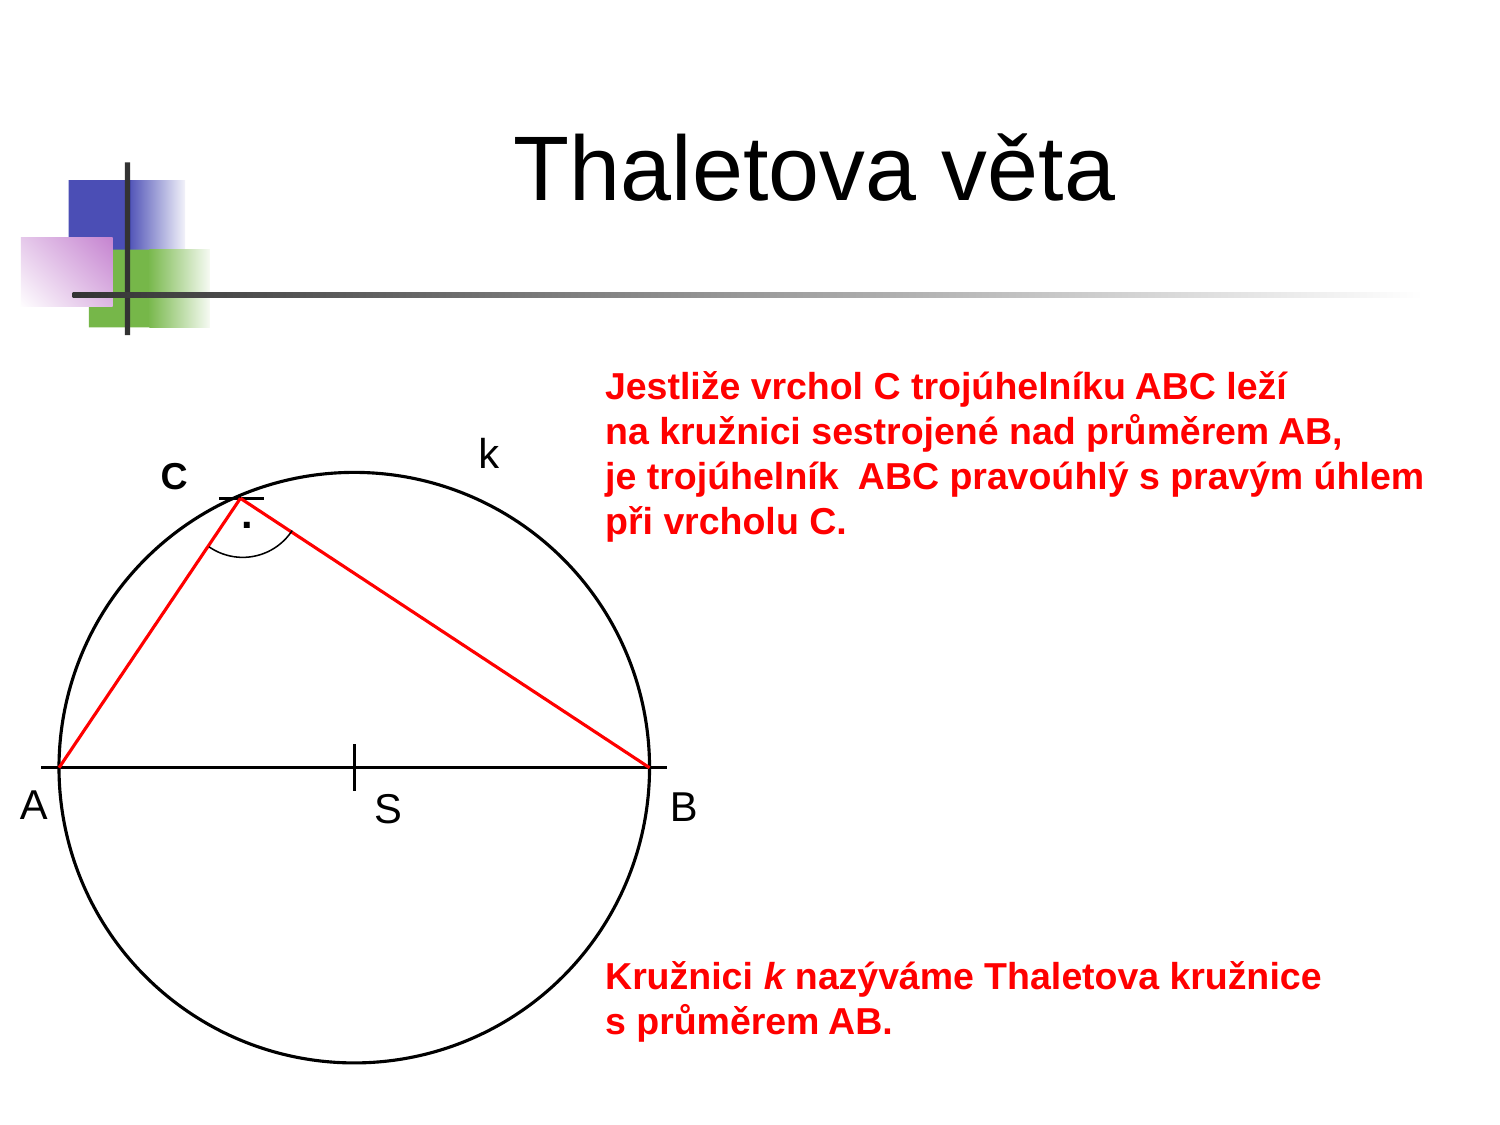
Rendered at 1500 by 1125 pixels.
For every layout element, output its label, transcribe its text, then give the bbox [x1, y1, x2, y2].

text_box Jestliže vrchol C trojúhelníku ABC leží na kružnici sestrojené nad průměrem AB, je trojúhelník ABC pravoúhlý s pravým úhlem při vrcholu C. [590, 354, 1483, 549]
text_box C [145, 444, 222, 496]
text_box [270, 472, 470, 496]
text_box . [226, 479, 270, 496]
text_box k [463, 419, 517, 485]
text_box A [5, 770, 59, 835]
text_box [58, 498, 241, 768]
text_box S [359, 778, 413, 840]
text_box Thaletova věta [206, 101, 1424, 227]
text_box [59, 777, 650, 1063]
text_box B [655, 772, 709, 837]
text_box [241, 498, 650, 768]
text_box Kružnici k nazýváme Thaletova kružnice s průměrem AB. [590, 944, 1483, 1050]
